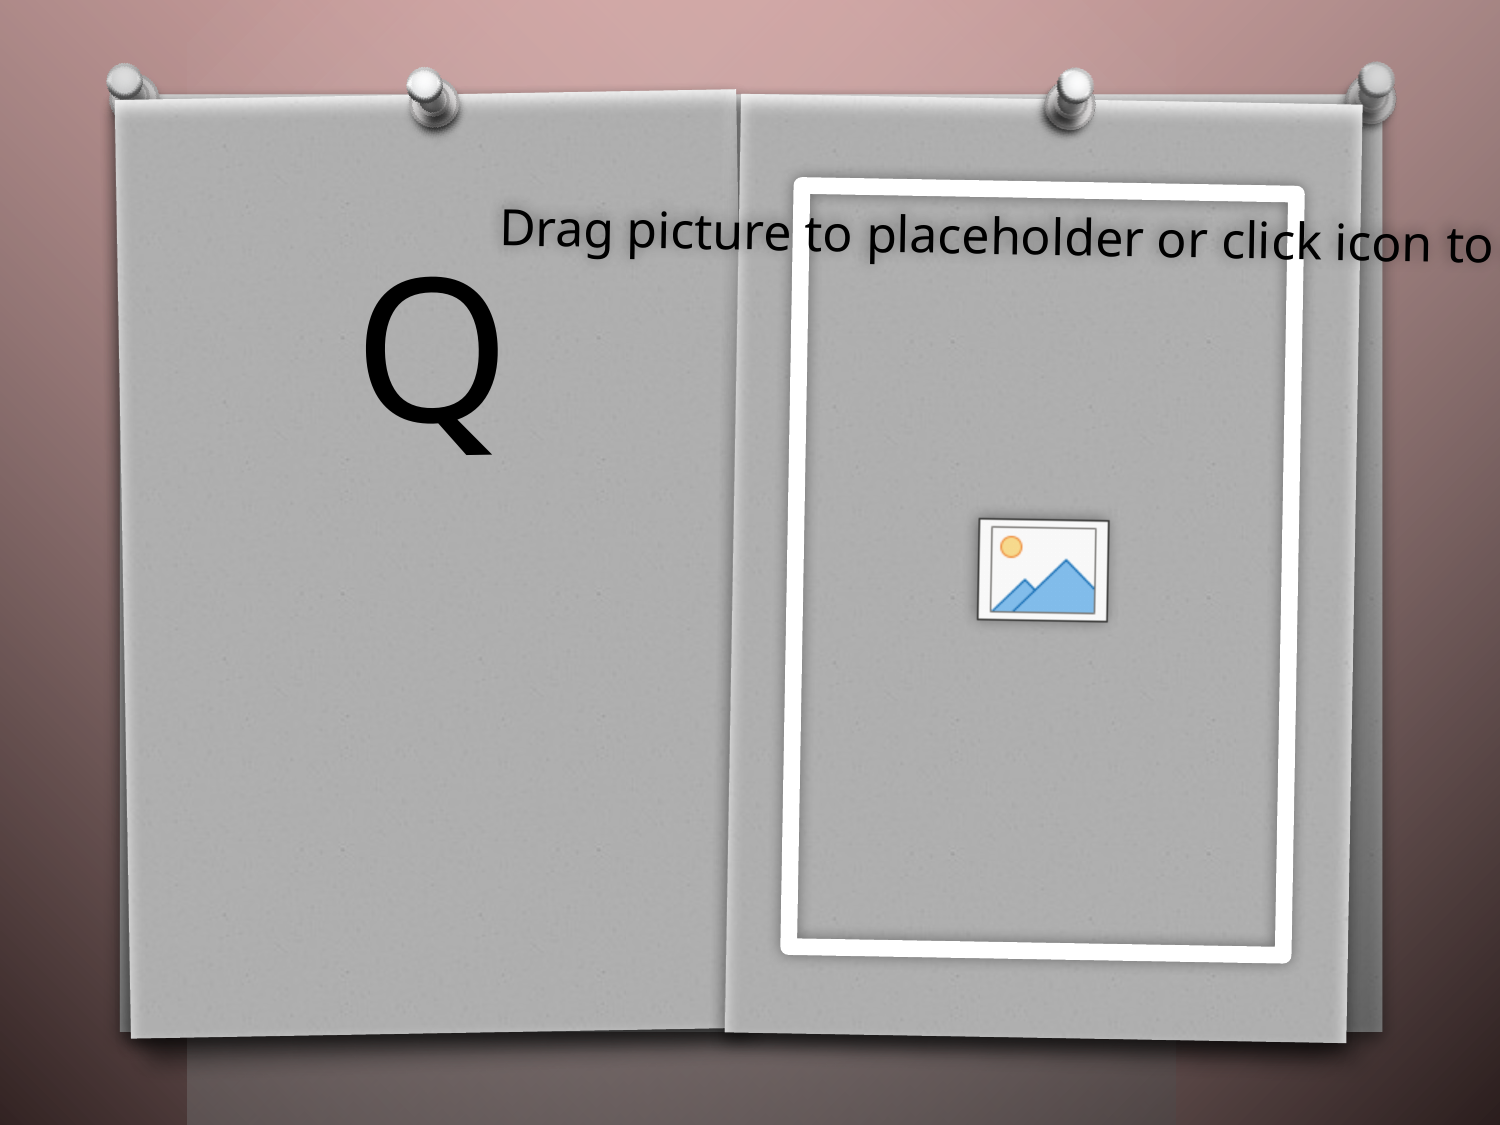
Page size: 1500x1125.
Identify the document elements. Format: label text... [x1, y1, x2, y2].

title Q [179, 222, 687, 475]
picture [1016, 41, 1138, 162]
picture [375, 33, 497, 157]
picture [803, 197, 1282, 943]
